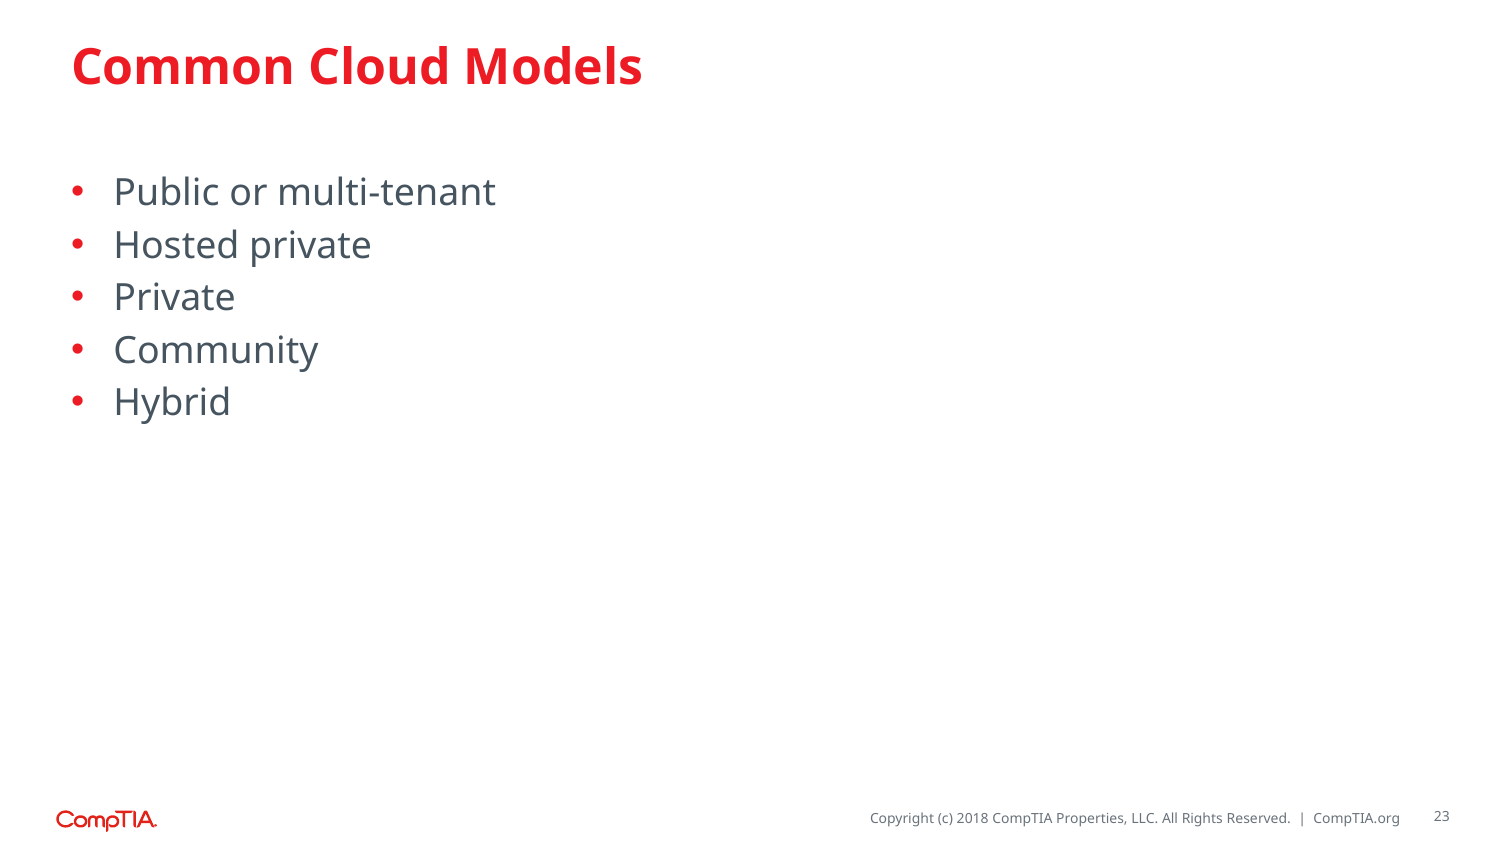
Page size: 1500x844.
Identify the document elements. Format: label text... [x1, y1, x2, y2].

list Public or multi-tenant Hosted private Private Community Hybrid [56, 160, 1444, 746]
slide_number 23 [1407, 800, 1450, 835]
title Common Cloud Models [56, 12, 1444, 117]
